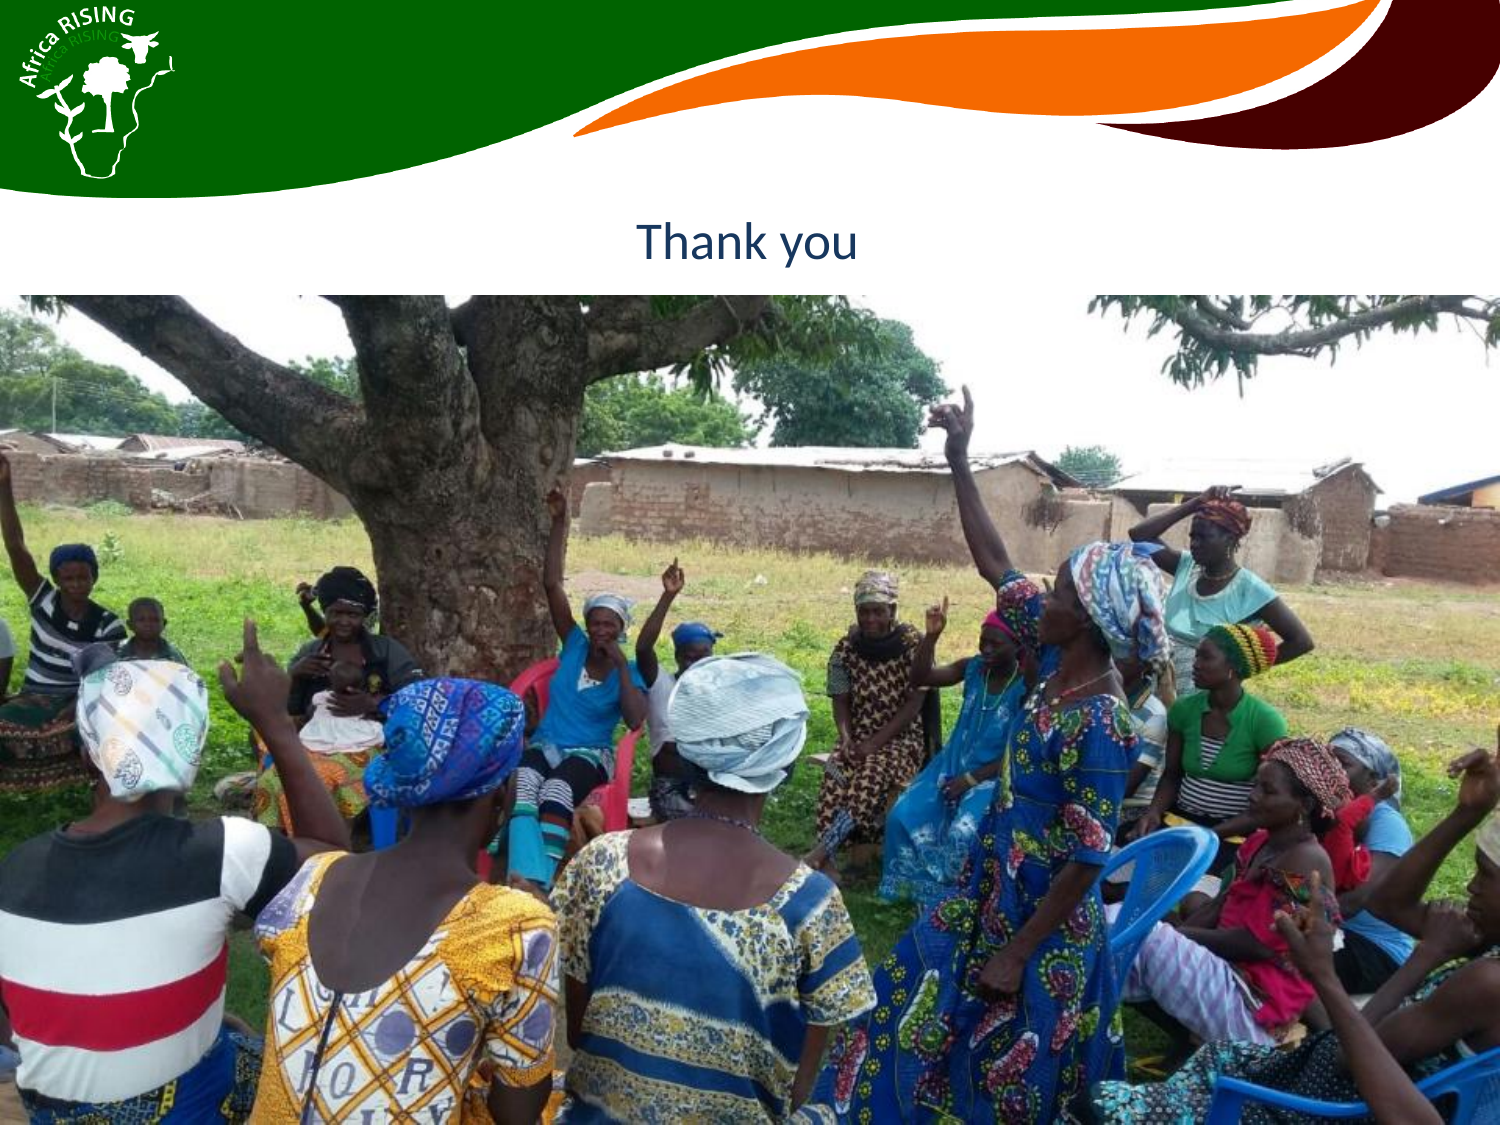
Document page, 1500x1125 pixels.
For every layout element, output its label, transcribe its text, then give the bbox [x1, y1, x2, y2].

picture [0, 295, 1500, 1125]
picture [0, 0, 1500, 199]
title Thank you [78, 206, 1429, 294]
